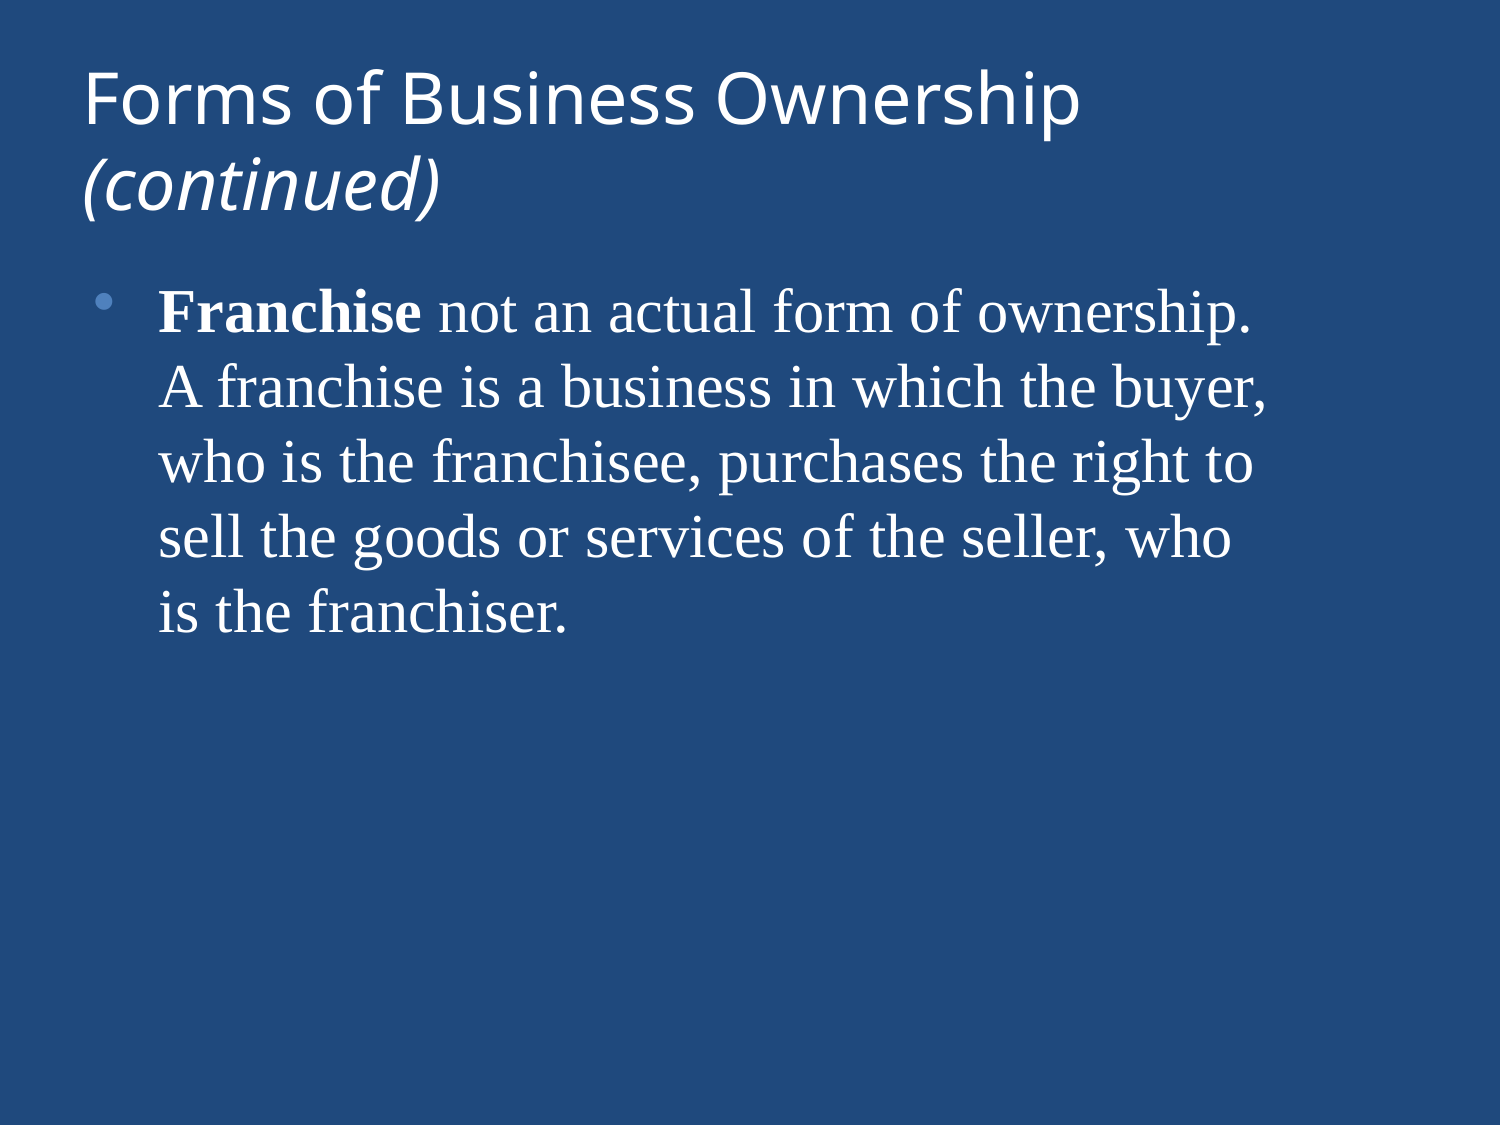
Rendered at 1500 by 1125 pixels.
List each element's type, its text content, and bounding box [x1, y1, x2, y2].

title Forms of Business Ownership (continued) [75, 45, 1300, 233]
list Franchise not an actual form of ownership. A franchise is a business in which the buyer, who is the franchisee, purchases the right to sell the goods or services of the seller, who is the franchiser. [75, 262, 1300, 1005]
